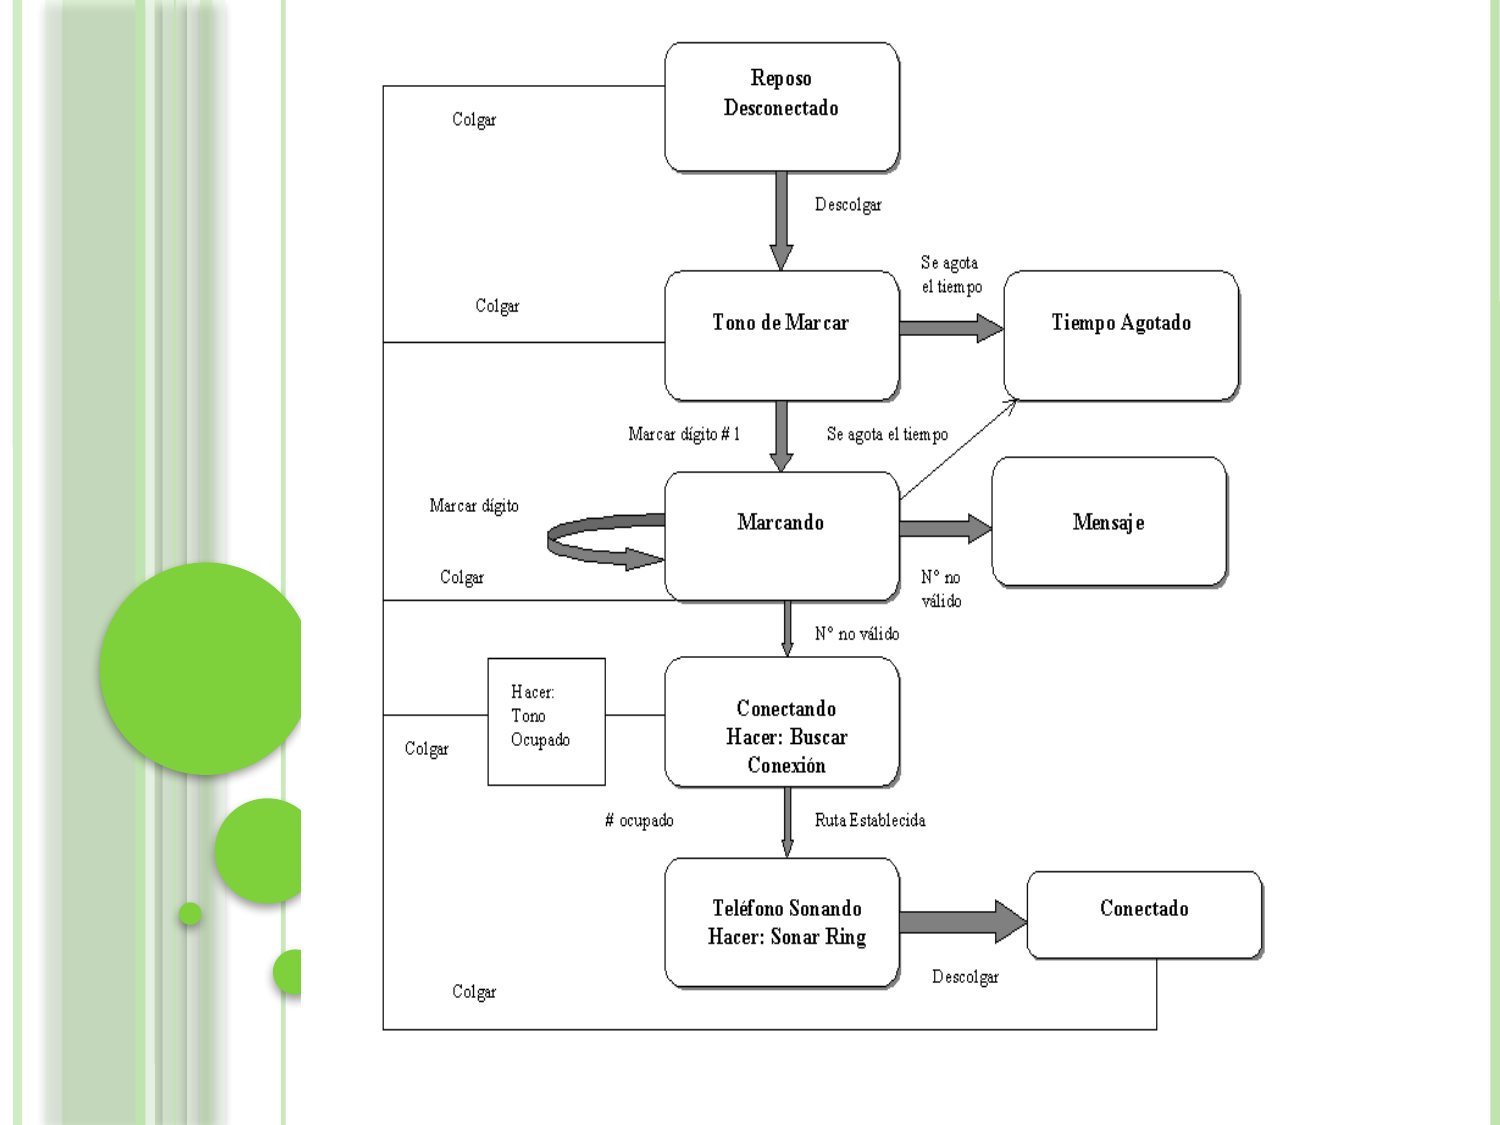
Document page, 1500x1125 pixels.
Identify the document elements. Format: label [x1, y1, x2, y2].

picture [300, 0, 1471, 1071]
